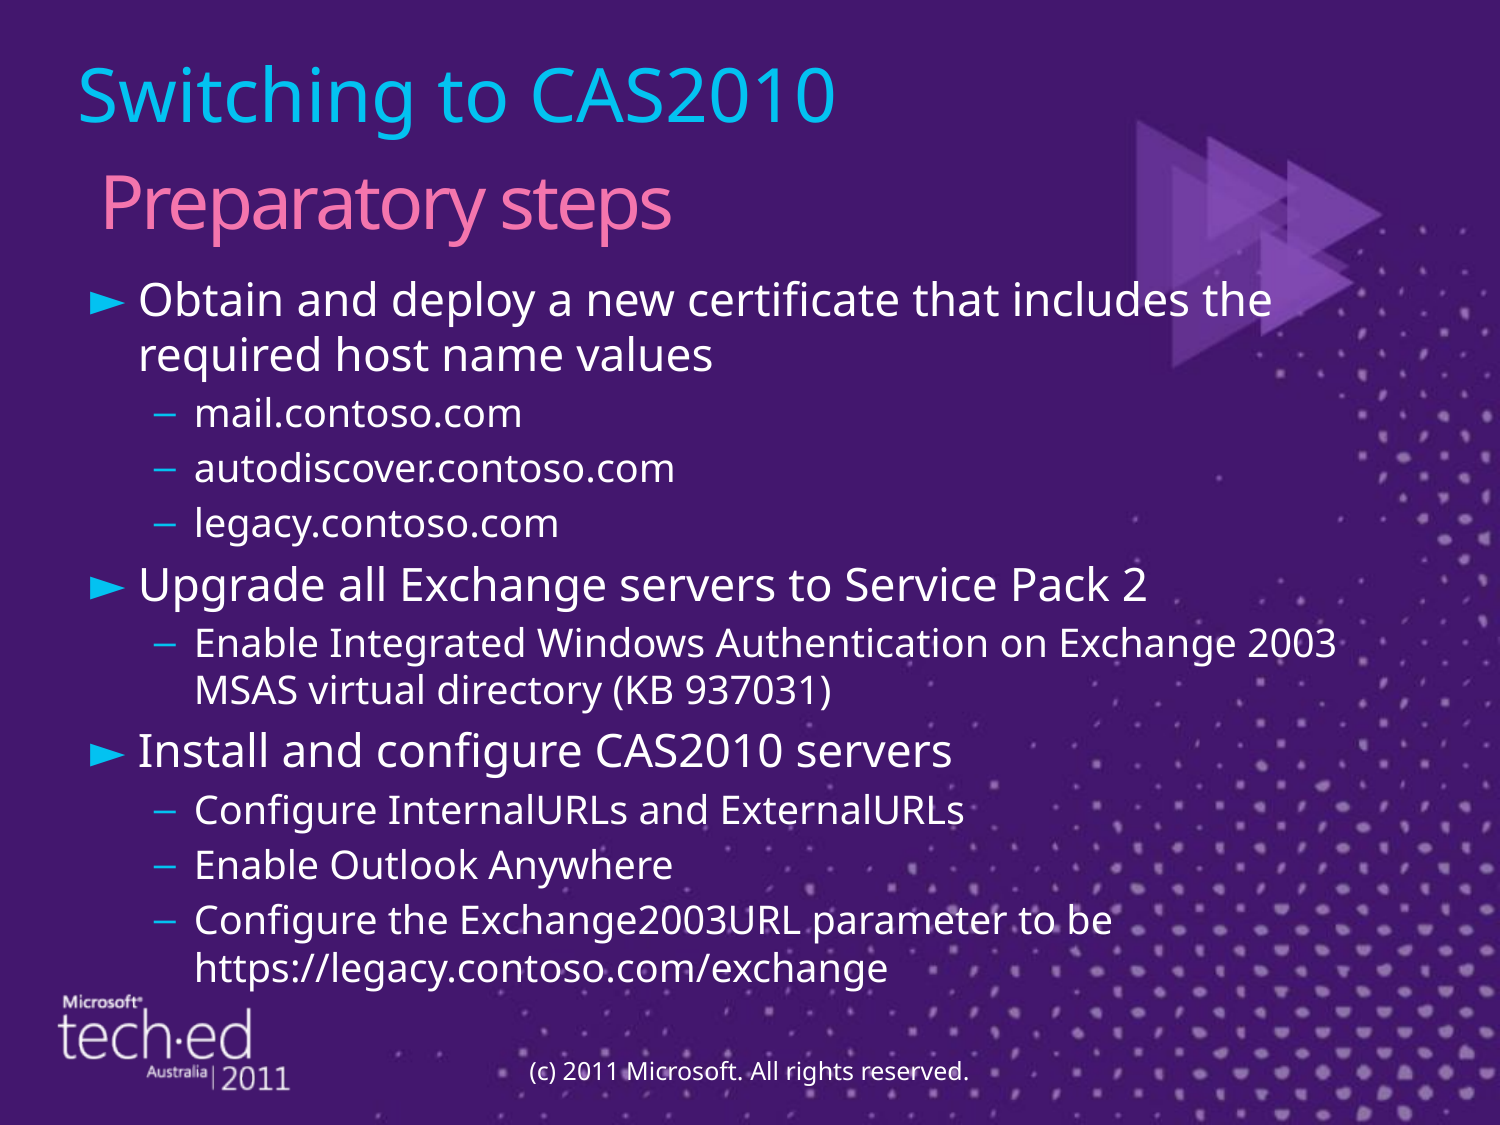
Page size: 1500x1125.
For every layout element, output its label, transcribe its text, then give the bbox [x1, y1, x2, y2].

picture [0, 0, 1500, 1125]
text_box Preparatory steps [84, 157, 1054, 254]
list Obtain and deploy a new certificate that includes the required host name values mail.contoso.com autodiscover.contoso.com legacy.contoso.com Upgrade all Exchange servers to Service Pack 2 Enable Integrated Windows Authentication on Exchange 2003 MSAS virtual directory (KB 937031) Install and configure CAS2010 servers Configure InternalURLs and ExternalURLs Enable Outlook Anywhere Configure the Exchange2003URL parameter to be https://legacy.contoso.com/exchange [75, 262, 1425, 1005]
title Switching to CAS2010 [62, 37, 1438, 147]
footer (c) 2011 Microsoft. All rights reserved. [512, 1042, 988, 1103]
